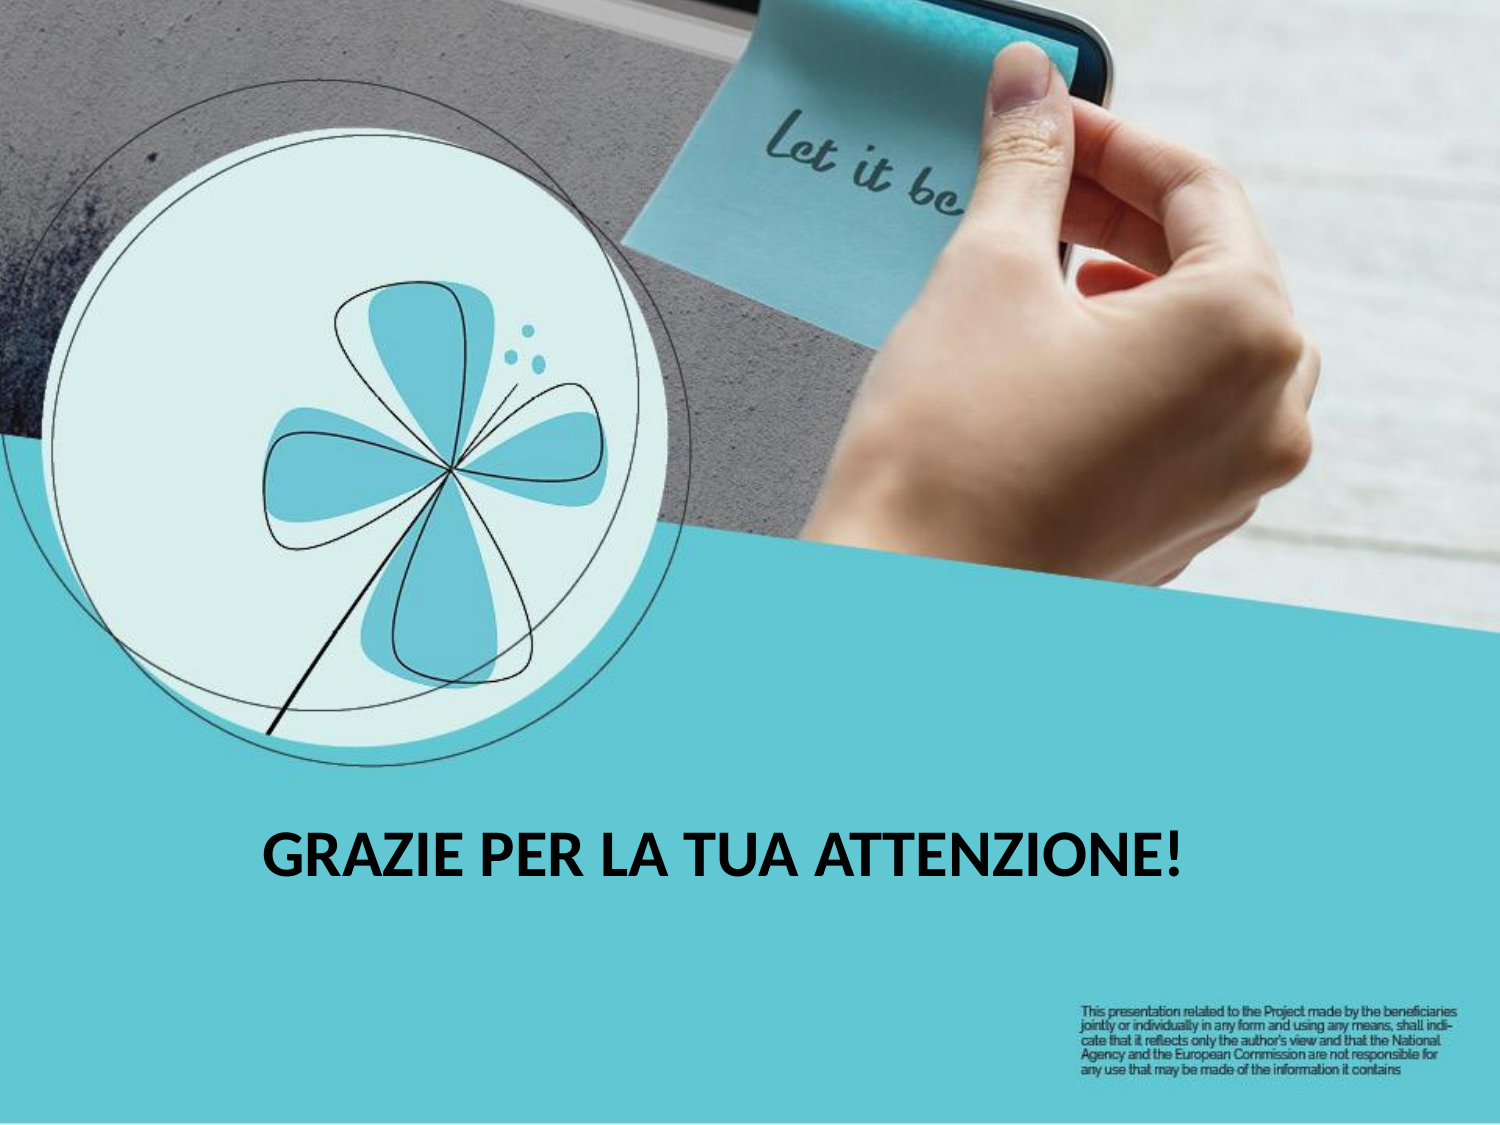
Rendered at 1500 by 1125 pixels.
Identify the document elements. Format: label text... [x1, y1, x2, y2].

text_box GRAZIE PER LA TUA ATTENZIONE! [247, 802, 1253, 897]
picture [0, 0, 1500, 1125]
